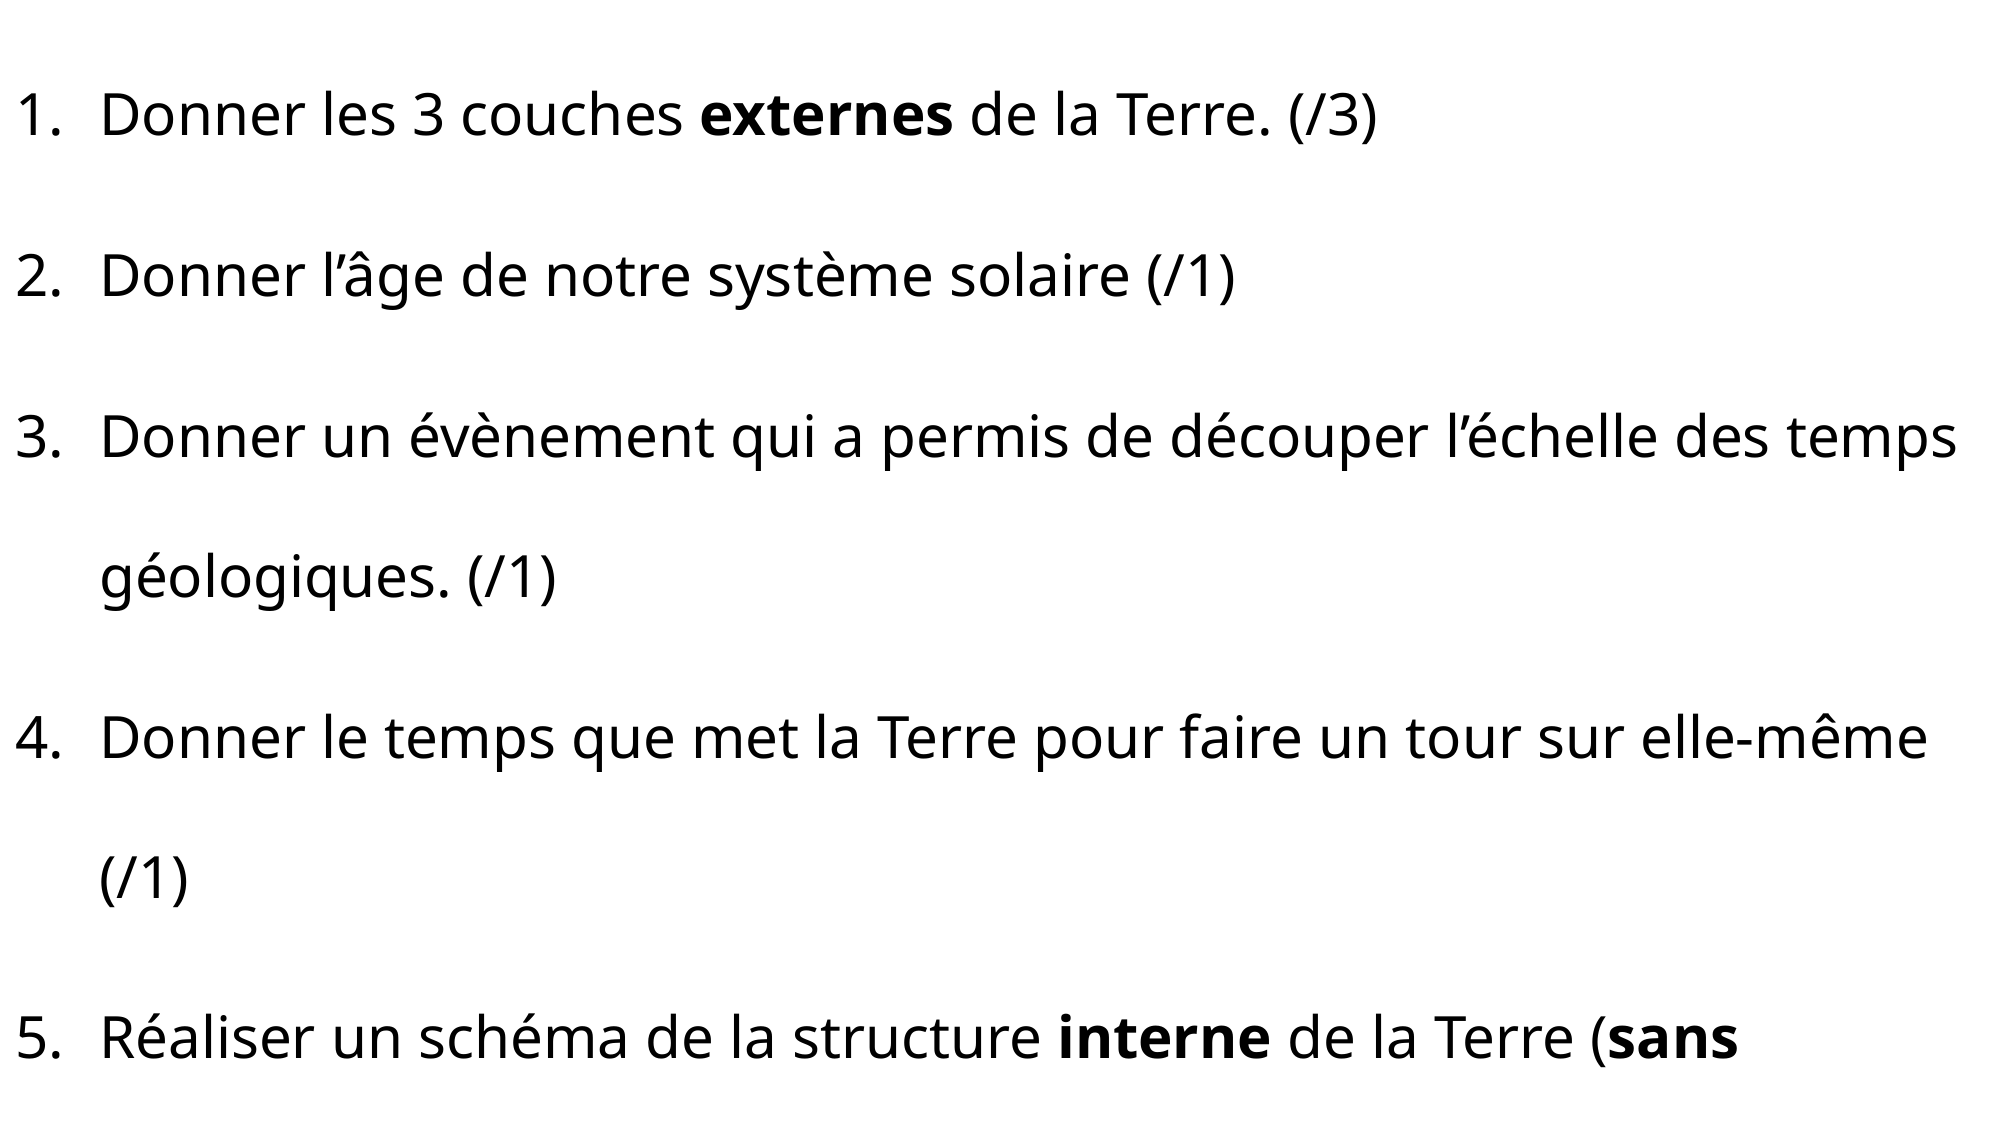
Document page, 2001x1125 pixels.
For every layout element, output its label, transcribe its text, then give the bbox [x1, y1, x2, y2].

list Donner les 3 couches externes de la Terre. (/3) Donner l’âge de notre système solaire (/1) Donner un évènement qui a permis de découper l’échelle des temps géologiques. (/1) Donner le temps que met la Terre pour faire un tour sur elle-même (/1) Réaliser un schéma de la structure interne de la Terre (sans couleur) (/3) [0, 0, 2000, 959]
